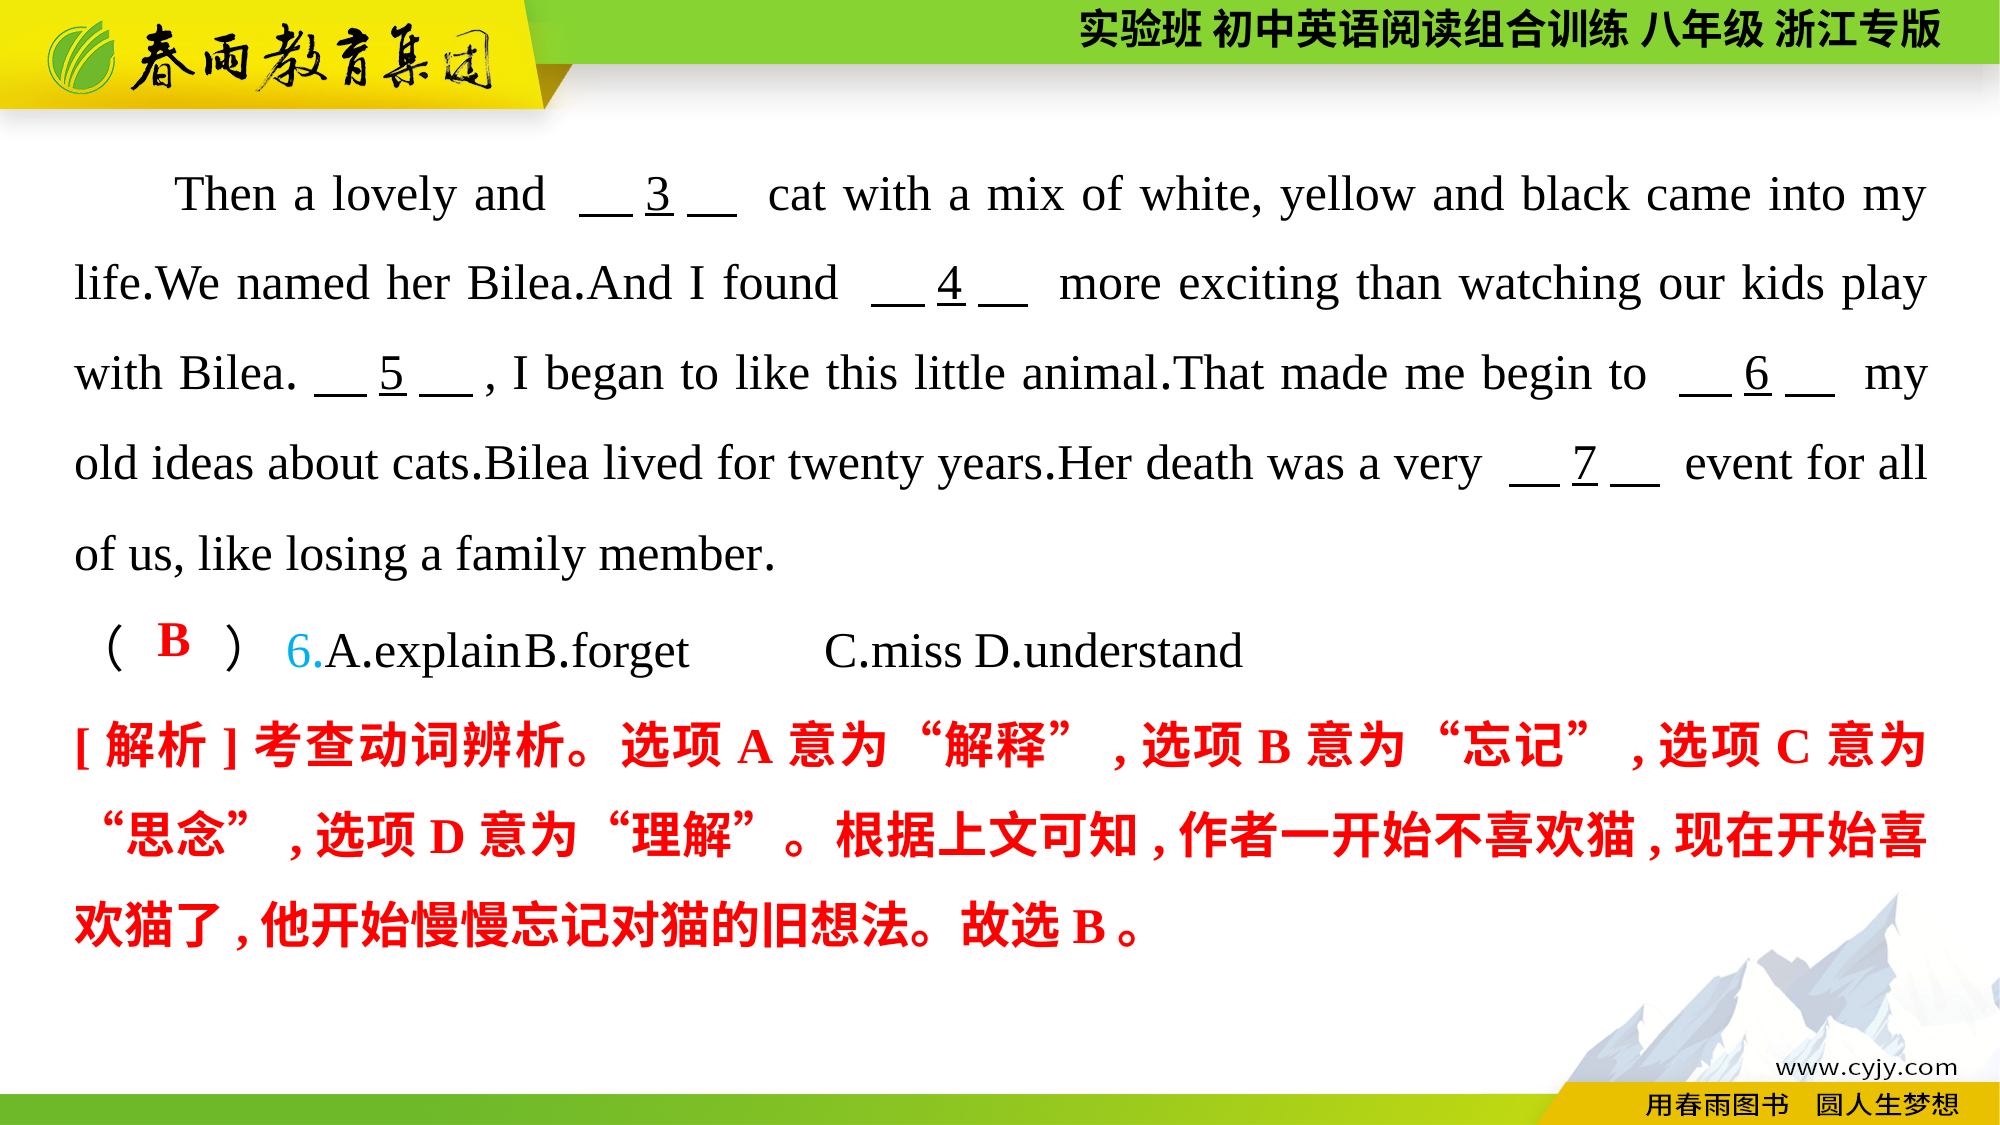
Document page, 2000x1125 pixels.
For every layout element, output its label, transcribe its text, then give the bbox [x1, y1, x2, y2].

text_box （ ）6.A.explain B.forget C.miss D.understand [59, 581, 1944, 686]
picture [0, 0, 2000, 1125]
text_box B [142, 599, 206, 675]
text_box [解析]考查动词辨析。选项A意为“解释”,选项B意为“忘记”,选项C意为“思念”,选项D意为“理解”。根据上文可知,作者一开始不喜欢猫,现在开始喜欢猫了,他开始慢慢忘记对猫的旧想法。故选B。 [59, 686, 1944, 961]
list Then a lovely and 3 cat with a mix of white, yellow and black came into my life.We named her Bilea.And I found 4 more exciting than watching our kids play with Bilea. 5 , I began to like this little animal.That made me begin to 6 my old ideas about cats.Bilea lived for twenty years.Her death was a very 7 event for all of us, like losing a family member. [59, 122, 1944, 581]
